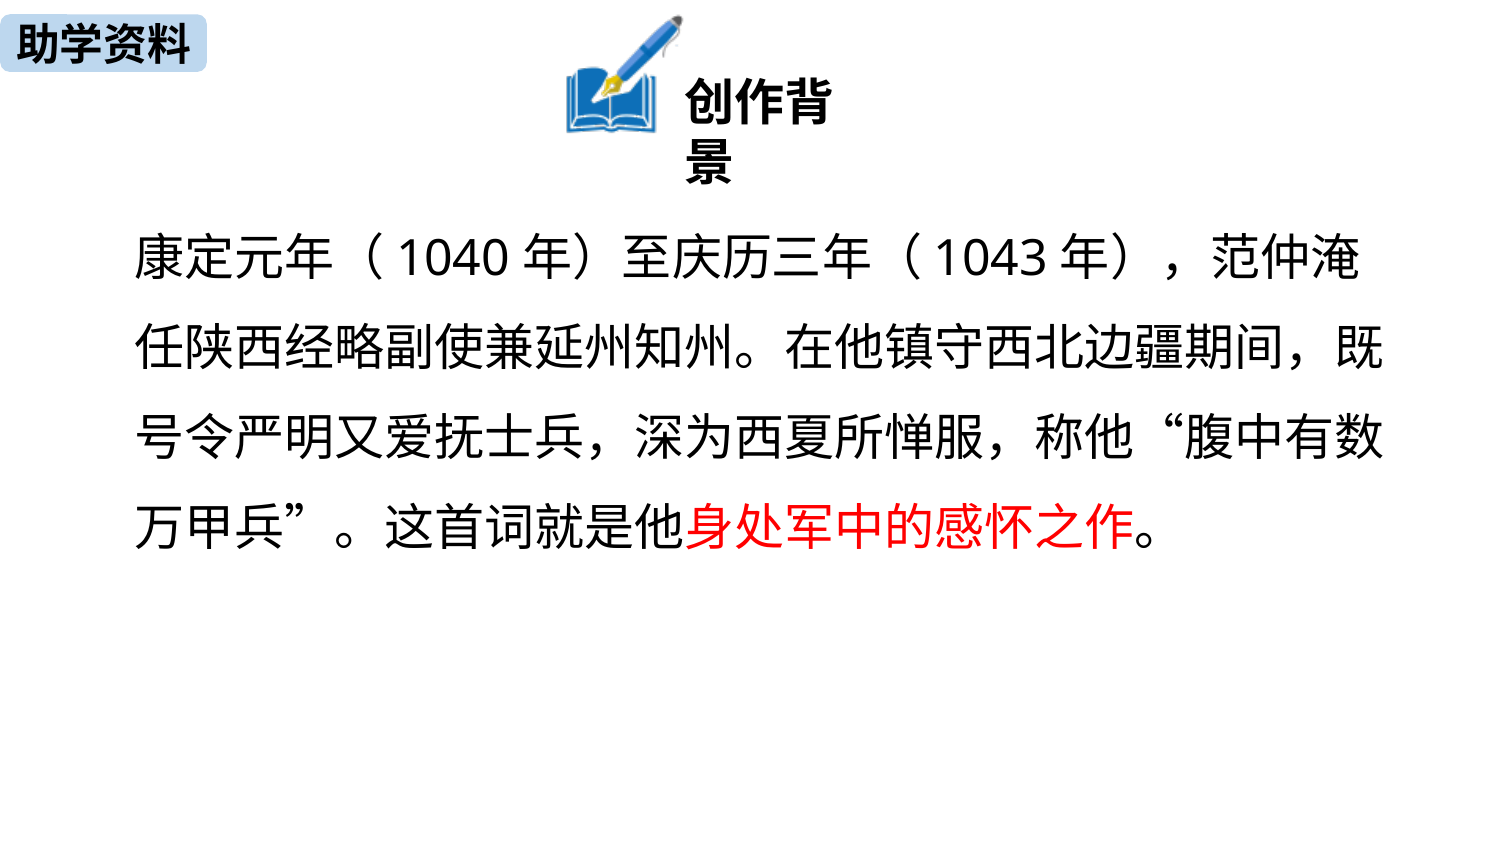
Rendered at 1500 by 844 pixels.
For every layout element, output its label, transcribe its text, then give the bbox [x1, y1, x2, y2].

text_box 助学资料 [0, 13, 208, 73]
picture [556, 12, 689, 141]
text_box 创作背景 [689, 61, 900, 141]
text_box 康定元年（1040年）至庆历三年（1043年），范仲淹任陕西经略副使兼延州知州。在他镇守西北边疆期间，既号令严明又爱抚士兵，深为西夏所惮服，称他“腹中有数万甲兵”。这首词就是他身处军中的感怀之作。 [122, 189, 1406, 561]
